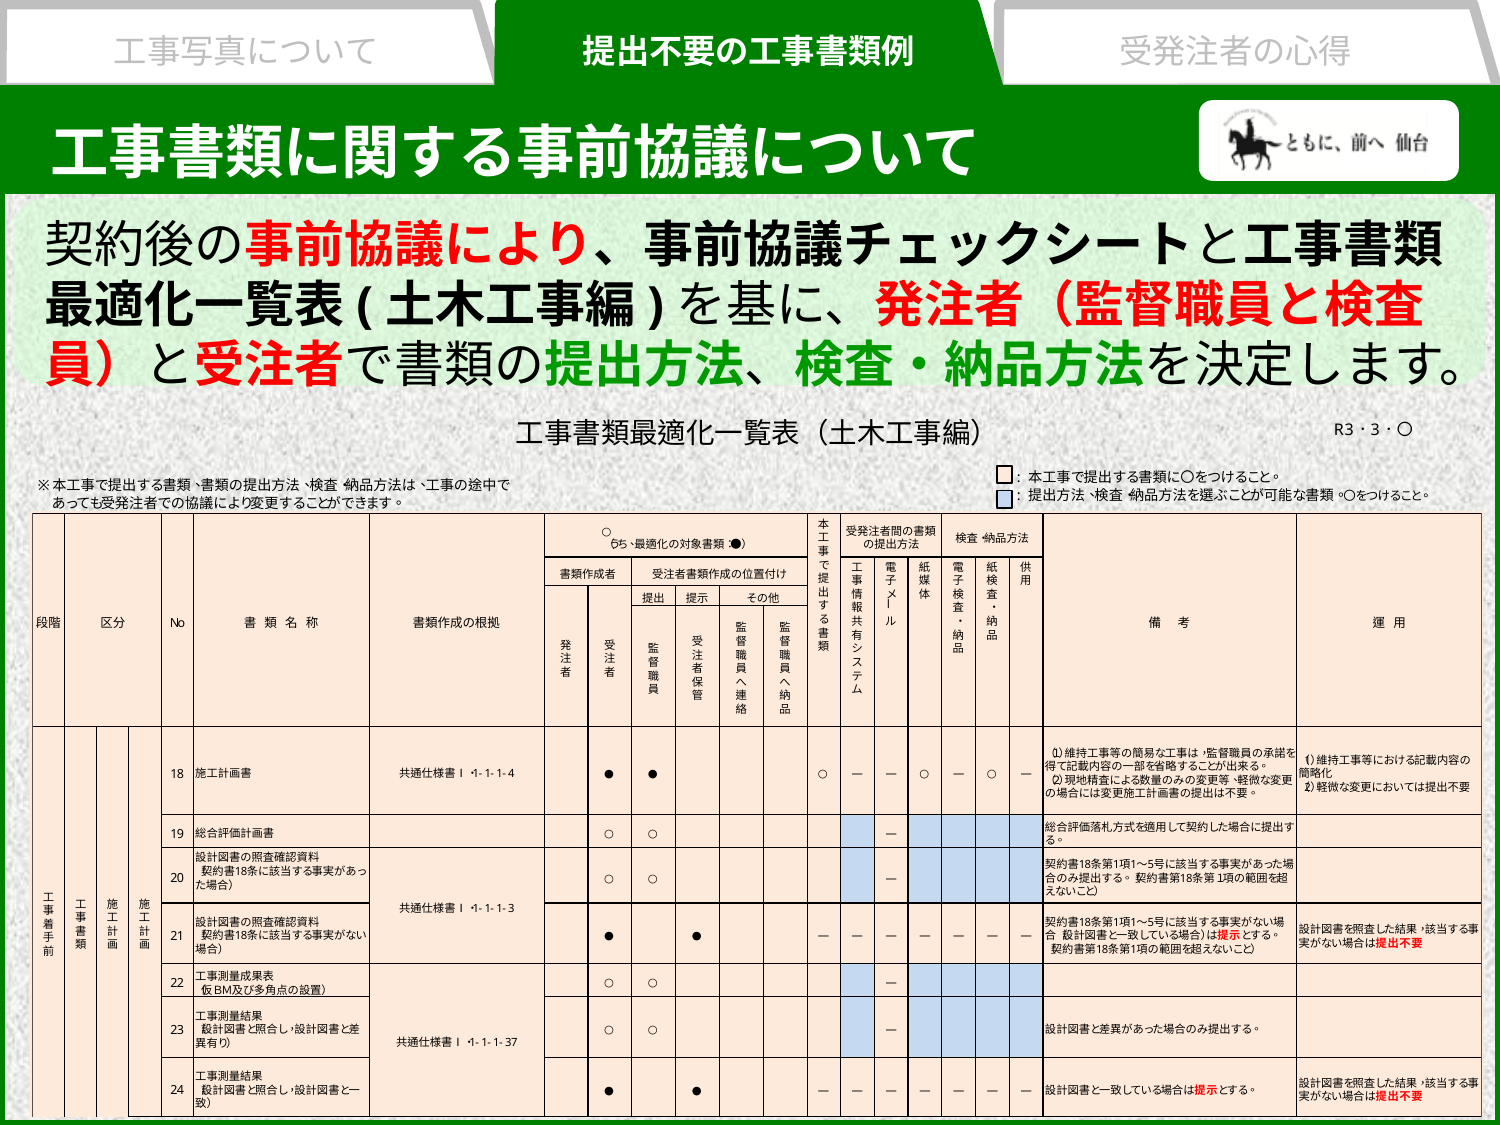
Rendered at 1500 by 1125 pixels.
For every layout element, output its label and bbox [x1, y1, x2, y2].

text_box [0, 3, 1500, 1125]
picture [32, 407, 1483, 1118]
